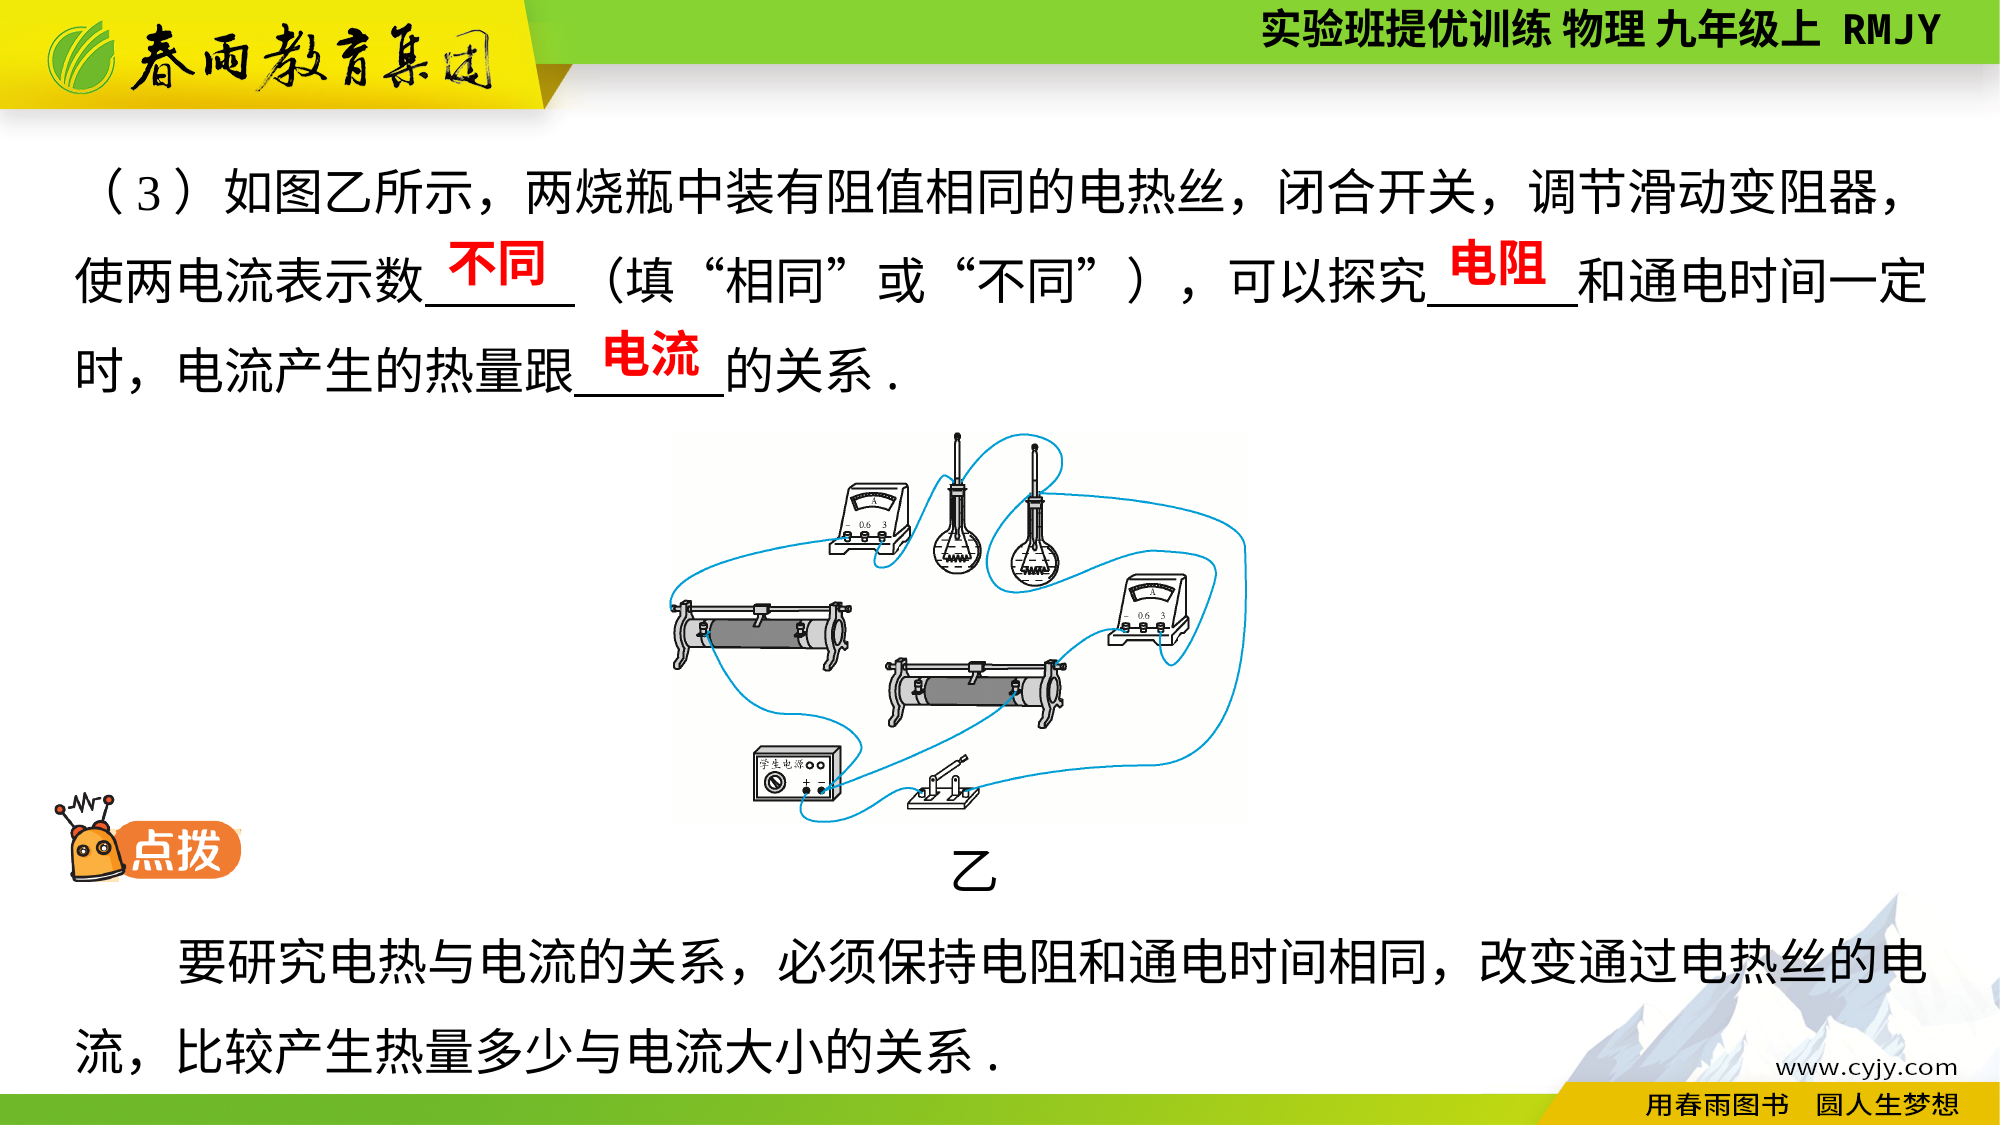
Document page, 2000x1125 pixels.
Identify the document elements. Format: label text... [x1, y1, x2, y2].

picture [0, 0, 2000, 1125]
text_box 电流 [586, 314, 716, 390]
text_box 要研究电热与电流的关系，必须保持电阻和通电时间相同，改变通过电热丝的电流，比较产生热量多少与电流大小的关系. [59, 893, 1944, 1089]
list （3）如图乙所示，两烧瓶中装有阻值相同的电热丝，闭合开关，调节滑动变阻器，使两电流表示数 （填“相同”或“不同”），可以探究 和通电时间一定时，电流产生的热量跟 的关系. [59, 122, 1944, 399]
text_box 电阻 [1433, 224, 1563, 299]
text_box 不同 [432, 224, 563, 299]
text_box 乙 [934, 832, 1015, 893]
